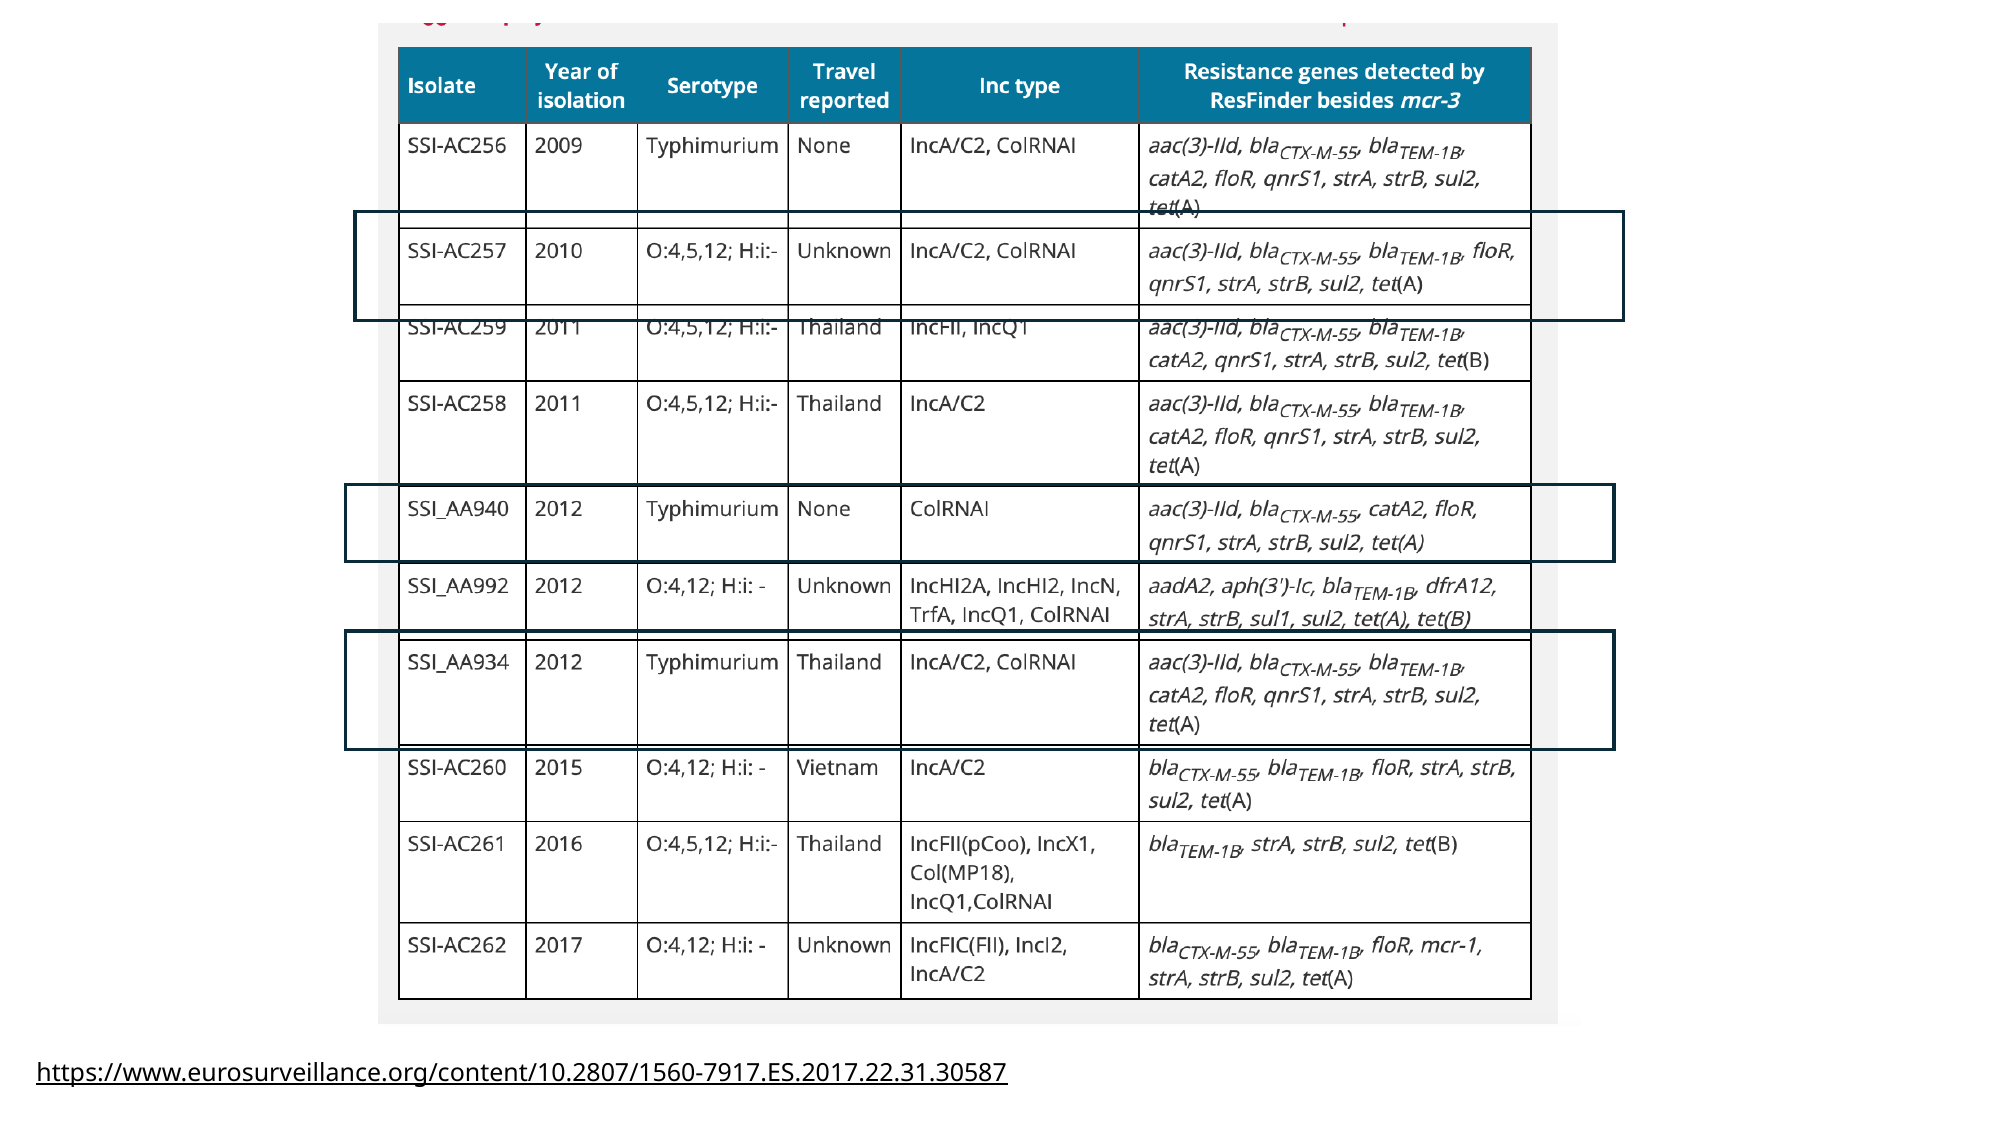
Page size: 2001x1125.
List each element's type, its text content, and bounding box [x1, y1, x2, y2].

text_box https://www.eurosurveillance.org/content/10.2807/1560-7917.ES.2017.22.31.30587 [21, 1049, 1650, 1098]
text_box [345, 22, 1624, 1026]
